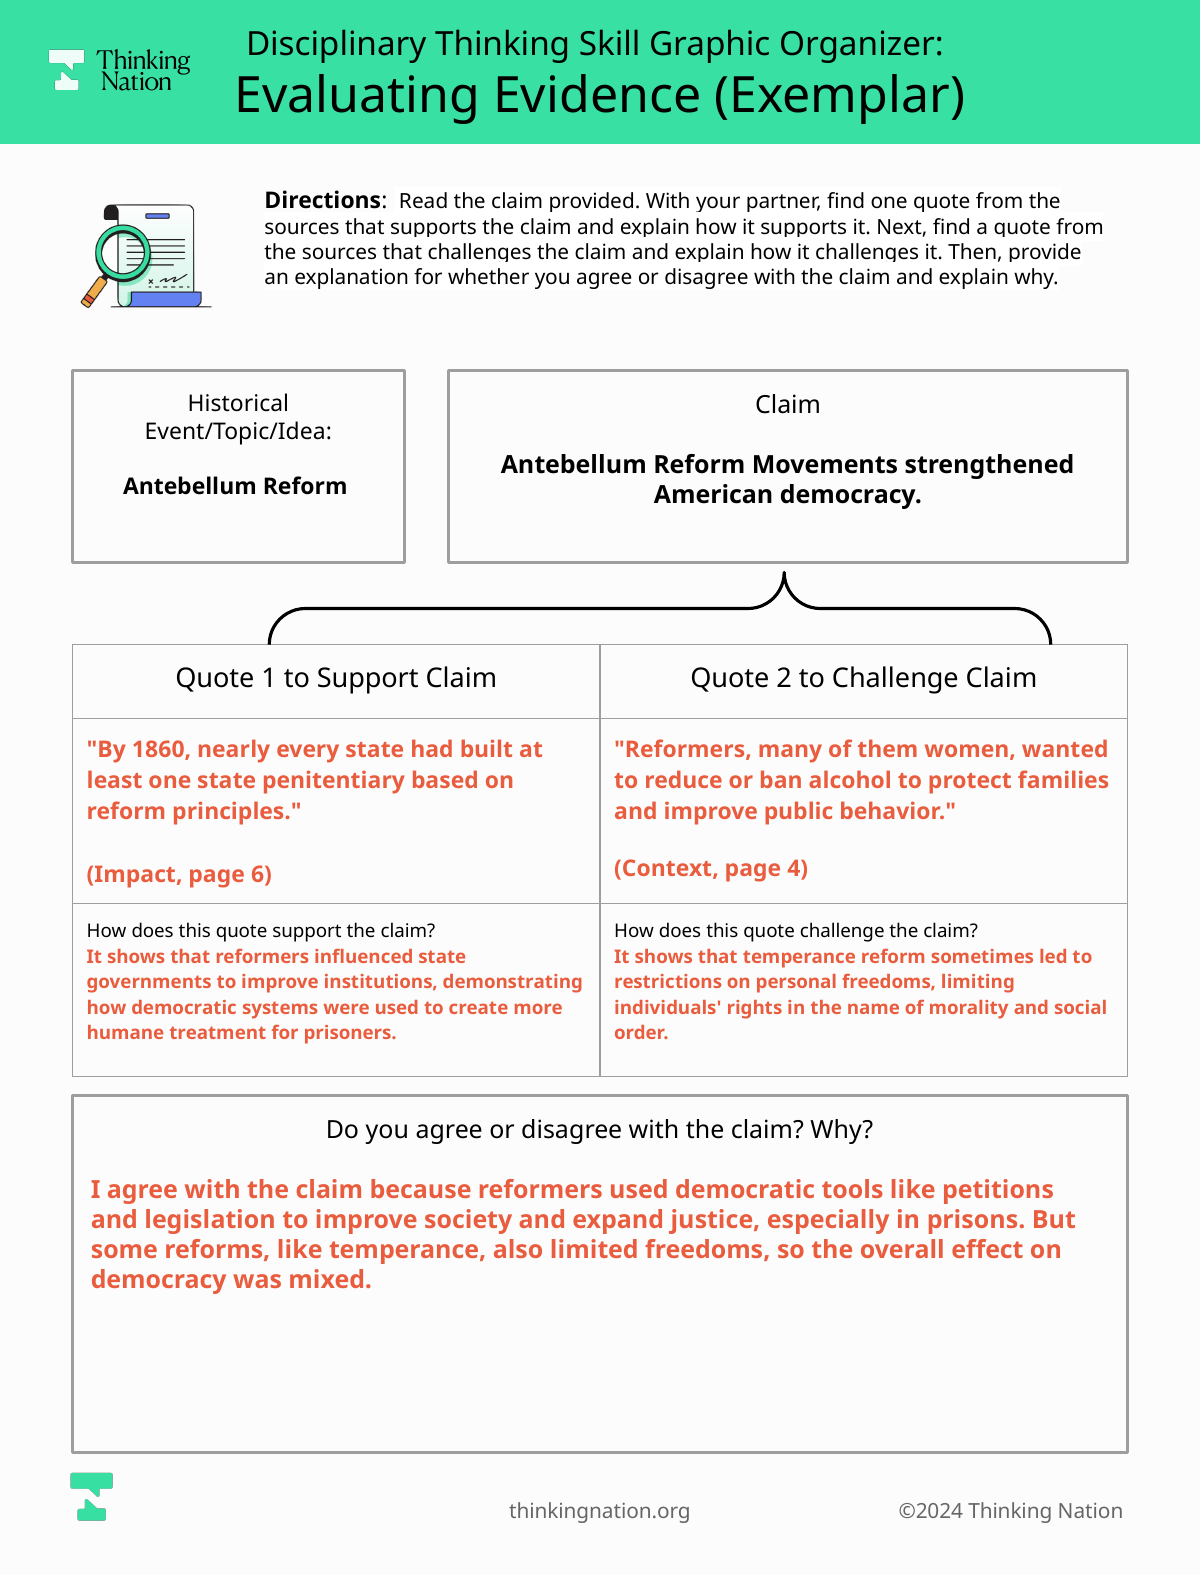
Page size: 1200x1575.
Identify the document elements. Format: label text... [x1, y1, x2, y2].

text_box thinkingnation.org [457, 1483, 742, 1532]
text_box Disciplinary Thinking Skill Graphic Organizer: Evaluating Evidence (Exemplar) [0, 0, 1200, 144]
picture [58, 1463, 125, 1530]
picture [33, 35, 195, 104]
text_box Directions: Read the claim provided. With your partner, find one quote from the sources that supports the claim and explain how it supports it. Next, find a quote from the sources that challenges the claim and explain how it challenges it. Then, provide an explanation for whether you agree or disagree with the claim and explain why. [246, 170, 1128, 304]
text_box Do you agree or disagree with the claim? Why? I agree with the claim because reformers used democratic tools like petitions and legislation to improve society and expand justice, especially in prisons. But some reforms, like temperance, also limited freedoms, so the overall effect on democracy was mixed. [72, 1095, 1128, 1453]
table_cell "By 1860, nearly every state had built at least one state penitentiary based on reform principles." (Impact, page 6) [73, 719, 599, 903]
picture [72, 182, 220, 330]
text_box [269, 572, 1051, 645]
text_box Historical Event/Topic/Idea: Antebellum Reform [72, 370, 405, 563]
table_cell How does this quote challenge the claim? It shows that temperance reform sometimes led to restrictions on personal freedoms, limiting individuals' rights in the name of morality and social order. [601, 904, 1127, 1076]
text_box Claim Antebellum Reform Movements strengthened American democracy. [448, 370, 1128, 563]
text_box ©2024 Thinking Nation [854, 1483, 1139, 1532]
table_header Quote 2 to Challenge Claim [601, 645, 1127, 718]
table_cell How does this quote support the claim? It shows that reformers influenced state governments to improve institutions, demonstrating how democratic systems were used to create more humane treatment for prisoners. [73, 904, 599, 1076]
table_cell "Reformers, many of them women, wanted to reduce or ban alcohol to protect families and improve public behavior." (Context, page 4) [601, 719, 1127, 903]
table_header Quote 1 to Support Claim [73, 645, 599, 718]
